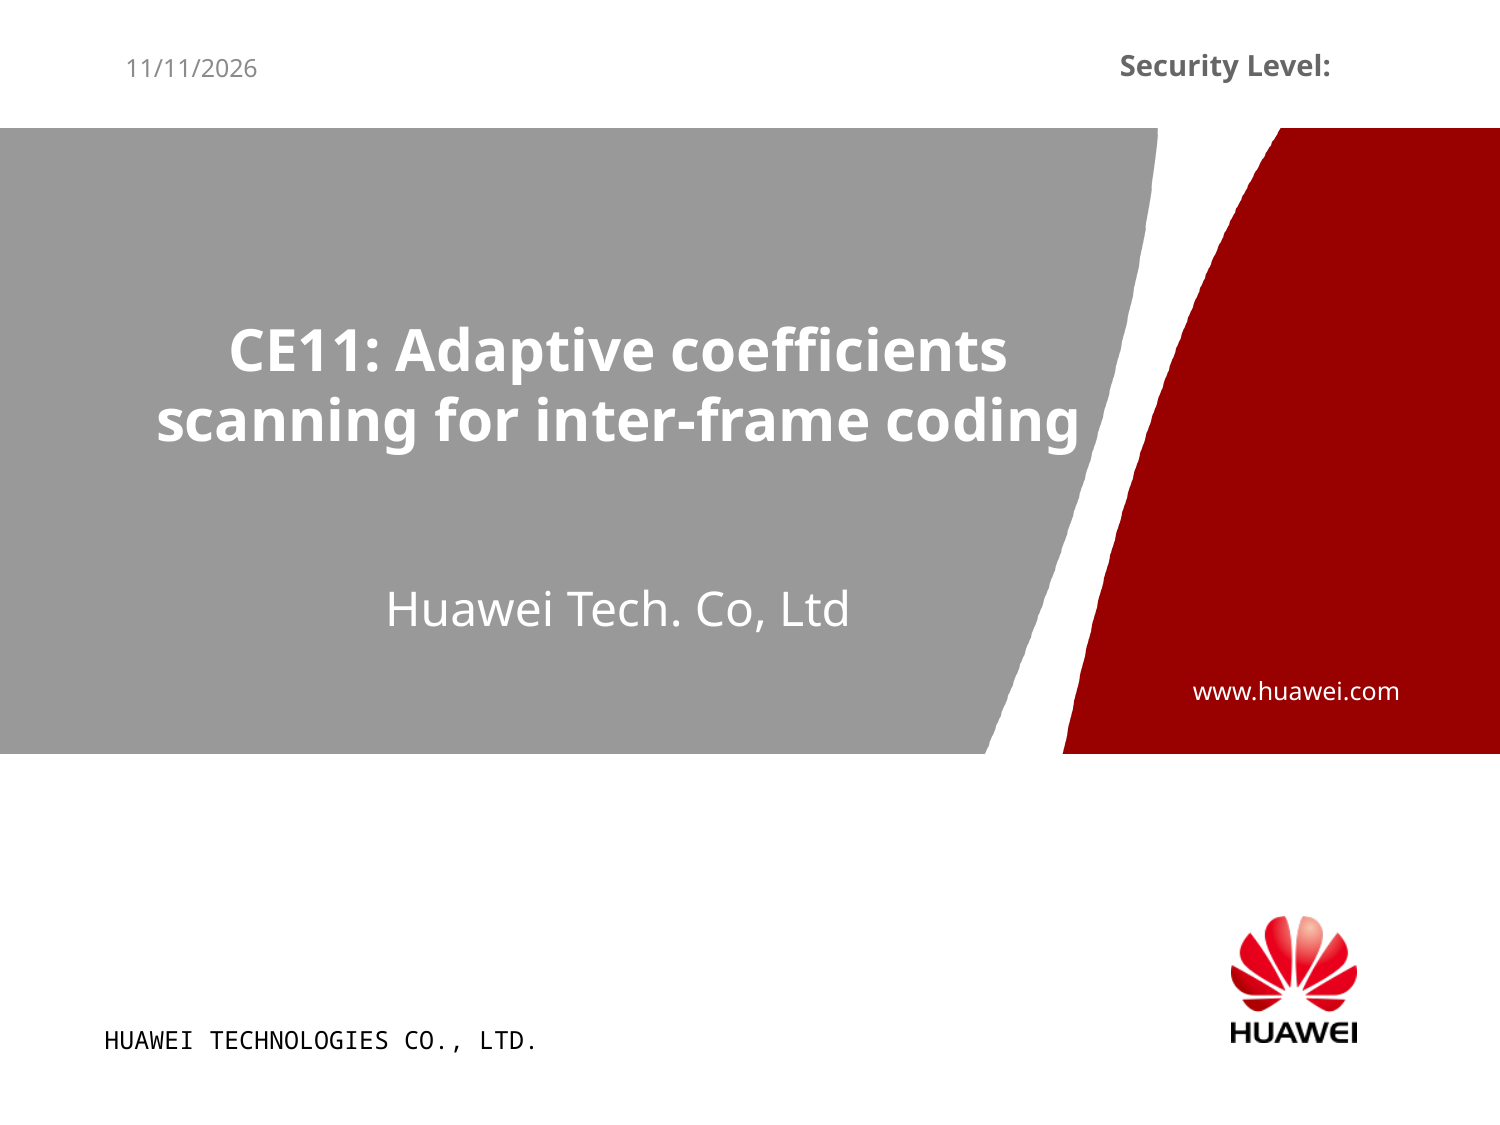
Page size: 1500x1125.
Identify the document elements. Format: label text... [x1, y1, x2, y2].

picture [0, 128, 1500, 754]
subtitle Huawei Tech. Co, Ltd [126, 548, 1111, 698]
picture [1231, 916, 1357, 1043]
title CE11: Adaptive coefficients scanning for inter-frame coding [127, 239, 1111, 527]
